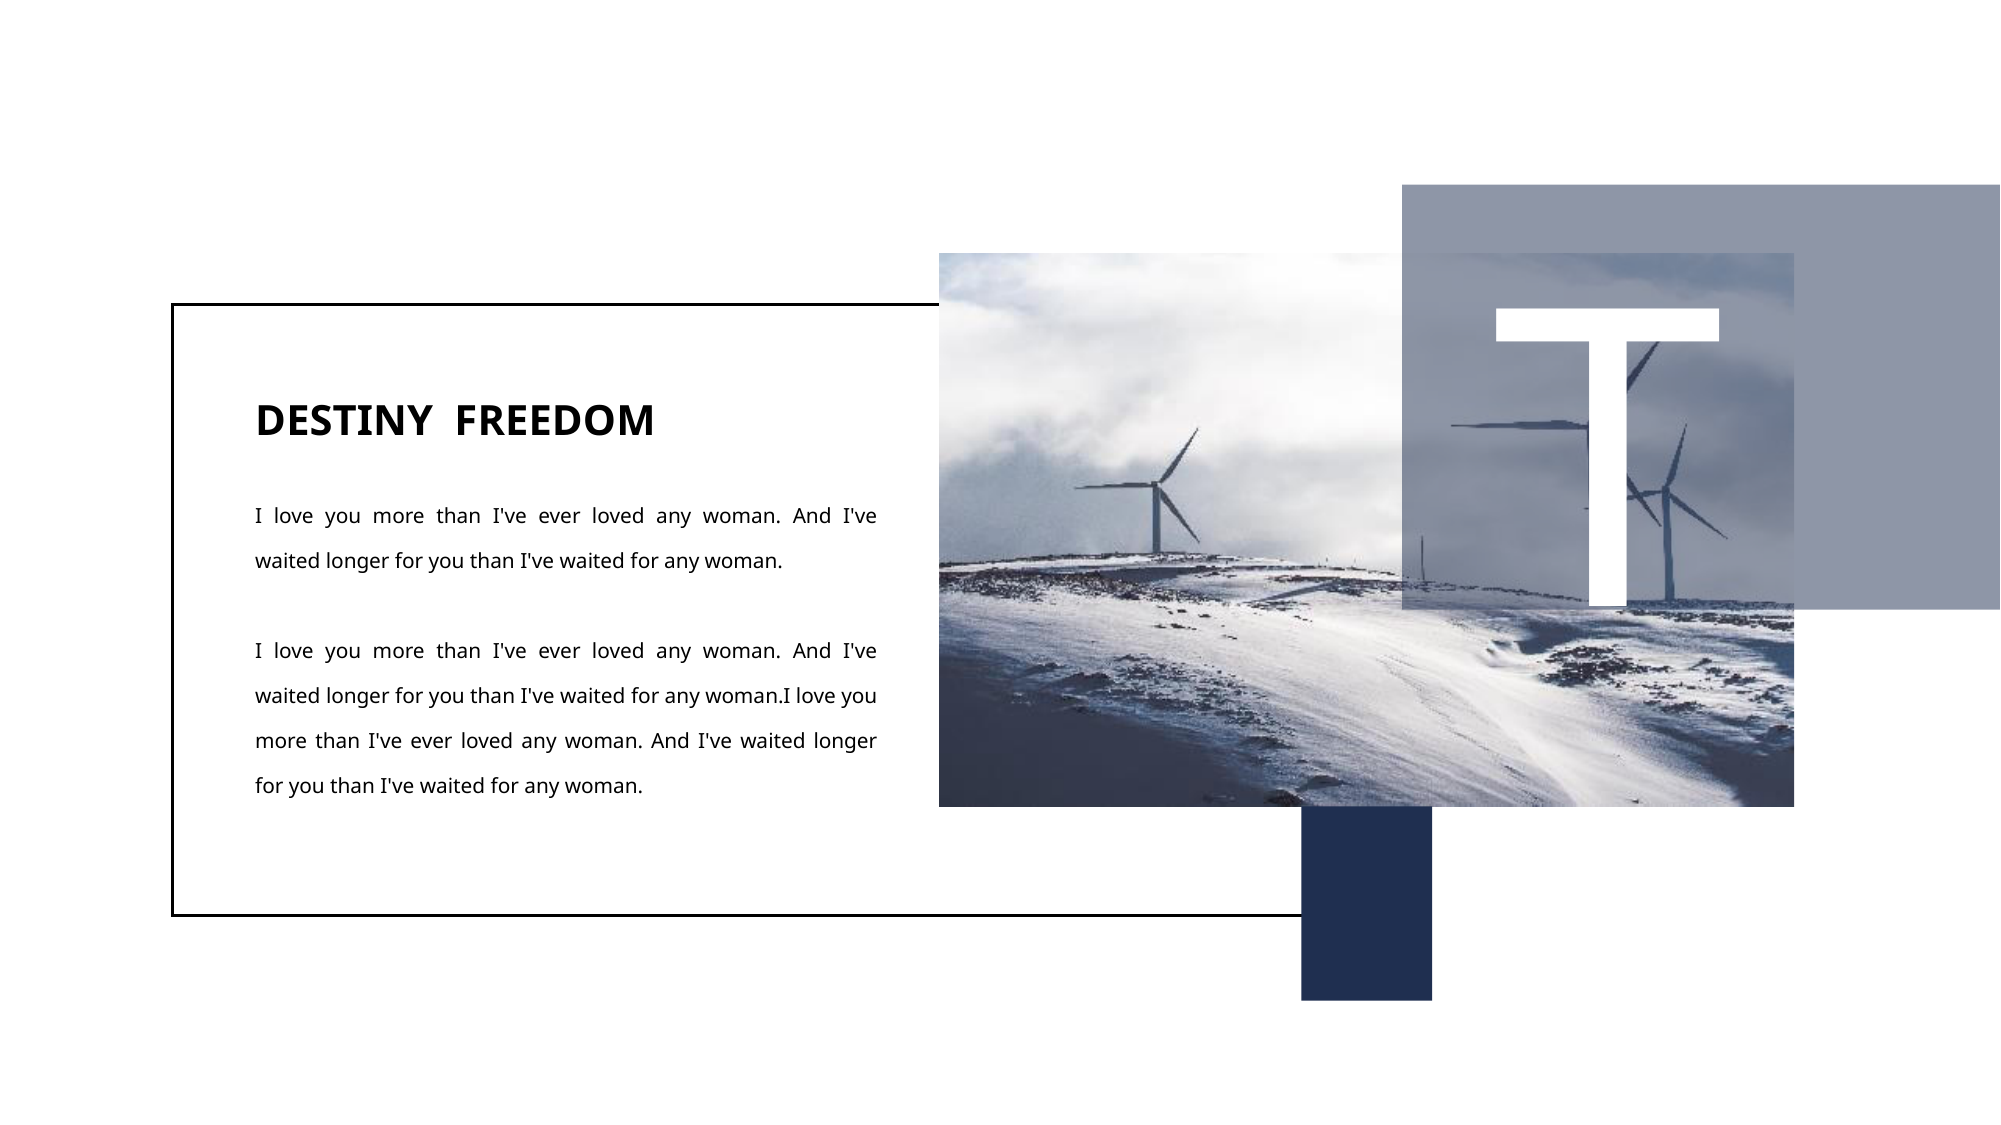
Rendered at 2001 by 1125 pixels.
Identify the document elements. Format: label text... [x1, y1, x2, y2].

text_box [939, 253, 1795, 807]
text_box [1300, 805, 1433, 1002]
text_box DESTINY FREEDOM [240, 386, 795, 452]
text_box [172, 303, 1300, 917]
text_box [1814, 184, 2000, 611]
text_box I love you more than I've ever loved any woman. And I've waited longer for you than I've waited for any woman. I love you more than I've ever loved any woman. And I've waited longer for you than I've waited for any woman.I love you more than I've ever loved any woman. And I've waited longer for you than I've waited for any woman. [240, 475, 892, 807]
text_box T [1402, 182, 1814, 697]
